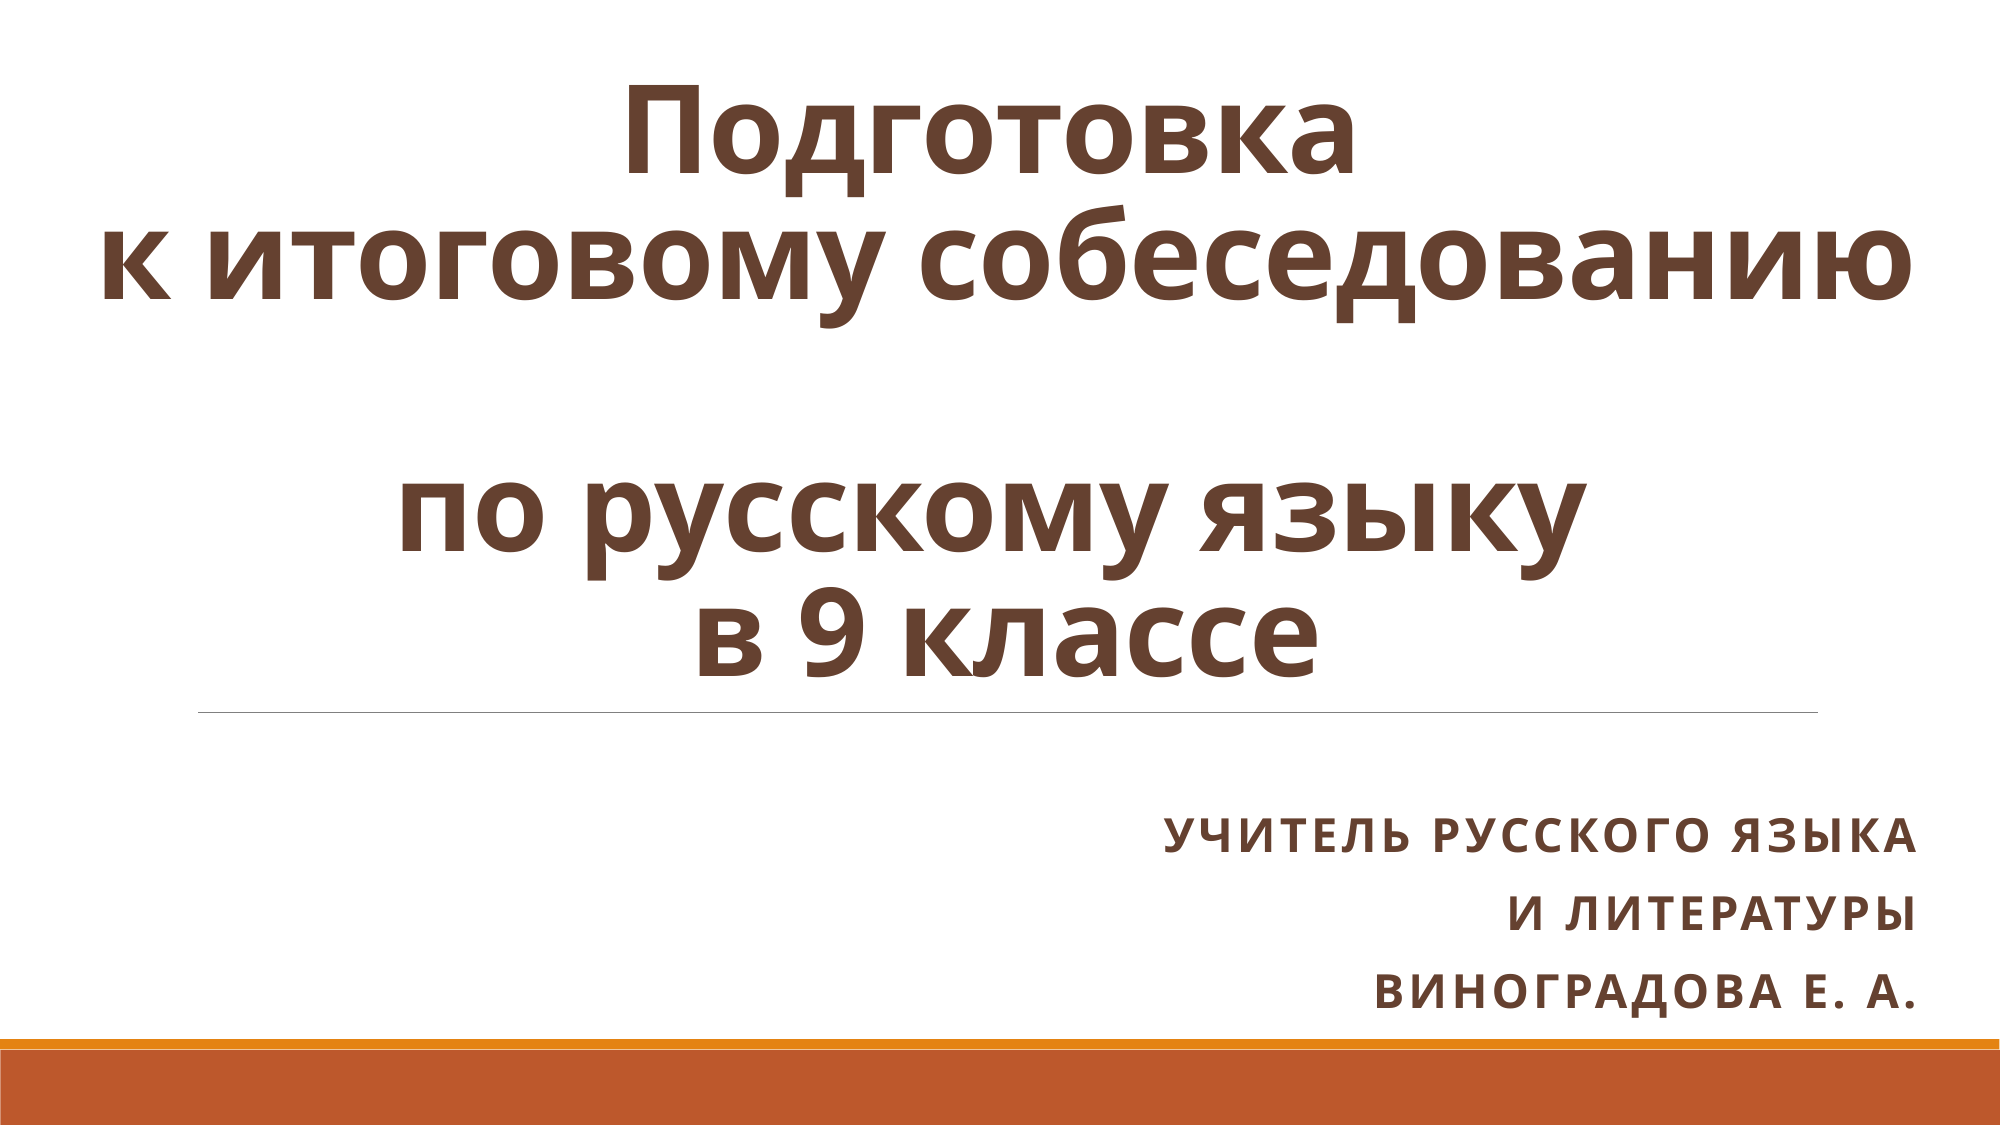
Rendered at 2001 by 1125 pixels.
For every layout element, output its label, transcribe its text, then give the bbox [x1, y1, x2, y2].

subtitle учитель русского языка И литературы Виноградова Е. А. [31, 726, 1933, 1029]
title Подготовка к итоговому собеседованию по русскому языку в 9 классе [75, 60, 1937, 710]
